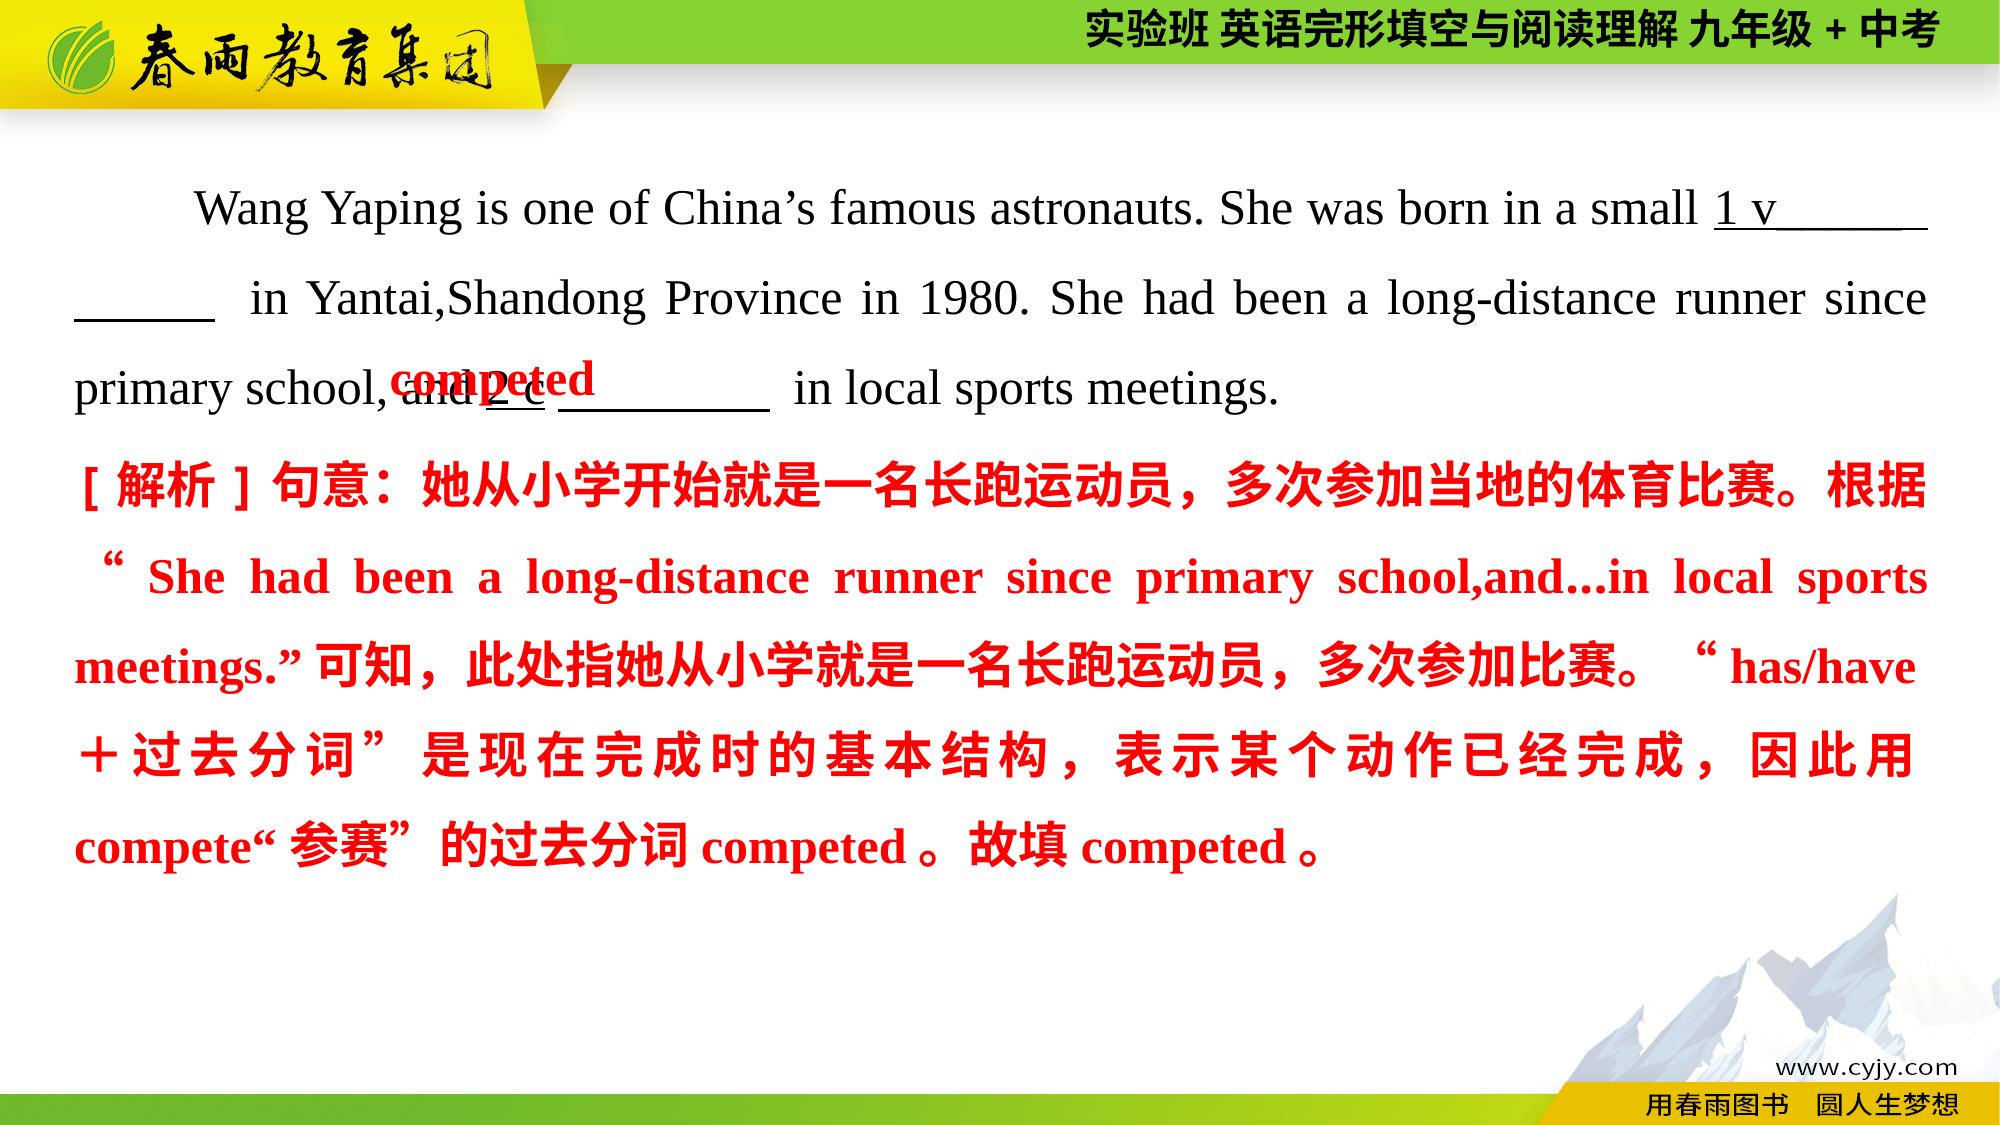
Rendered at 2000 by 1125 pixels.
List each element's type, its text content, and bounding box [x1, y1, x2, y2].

picture [0, 0, 2000, 1125]
text_box [解析]句意：她从小学开始就是一名长跑运动员，多次参加当地的体育比赛。根据“She had been a long-distance runner since primary school,and...in local sports meetings.”可知，此处指她从小学就是一名长跑运动员，多次参加比赛。“has/have＋过去分词”是现在完成时的基本结构，表示某个动作已经完成，因此用compete“参赛”的过去分词competed。故填competed。 [59, 425, 1944, 881]
list Wang Yaping is one of China’s famous astronauts. She was born in a small 1 v_____ in Yantai,Shandong Province in 1980. She had been a long-distance runner since primary school, and 2 c in local sports meetings. [59, 137, 1944, 425]
text_box competed [374, 337, 611, 413]
